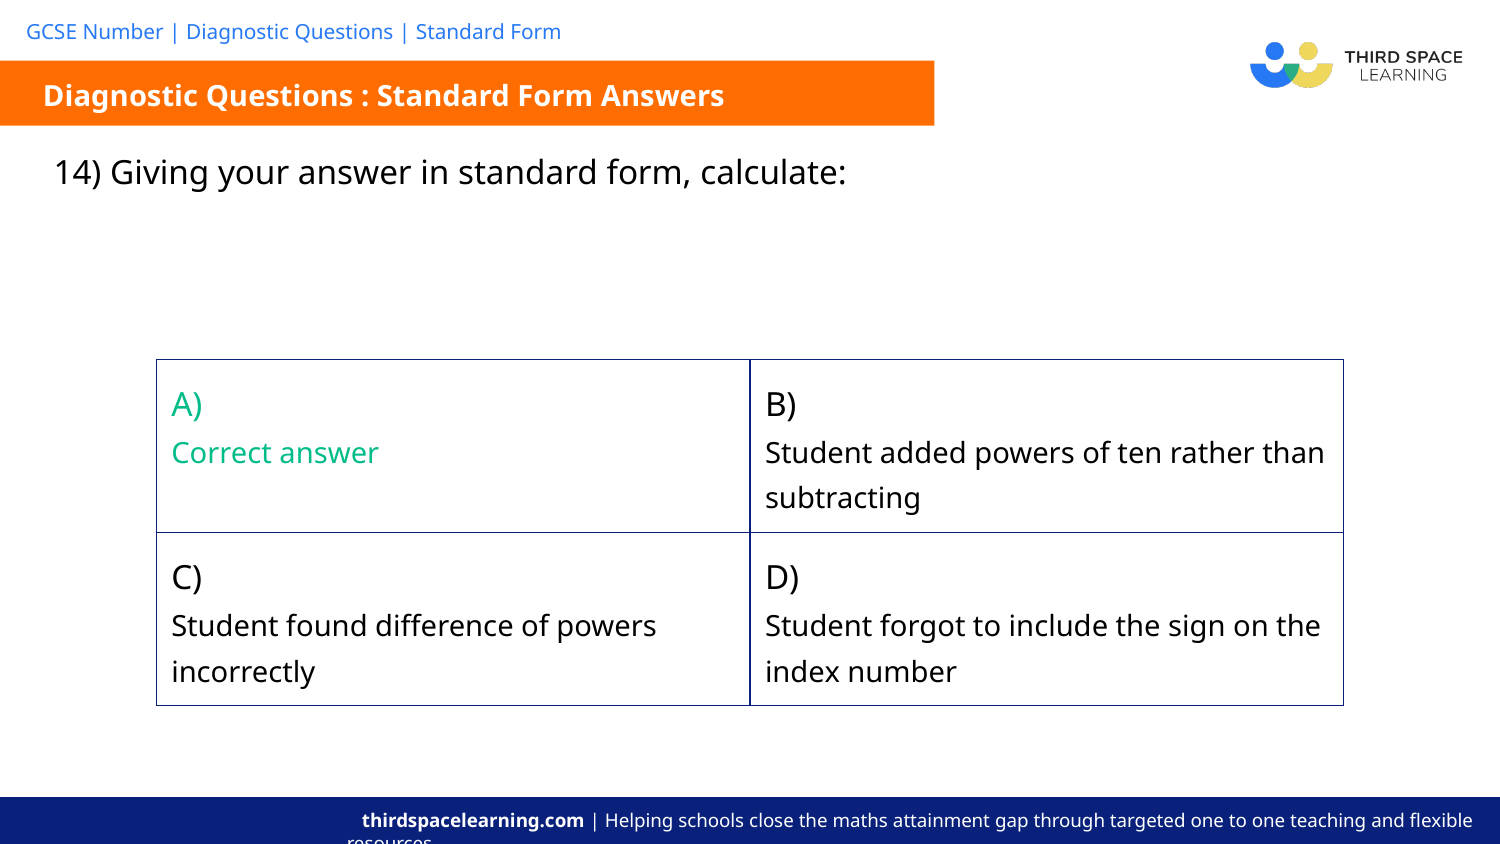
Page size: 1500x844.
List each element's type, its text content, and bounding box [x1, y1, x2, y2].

text_box Diagnostic Questions : Standard Form Answers [27, 61, 778, 127]
picture [1250, 33, 1465, 99]
